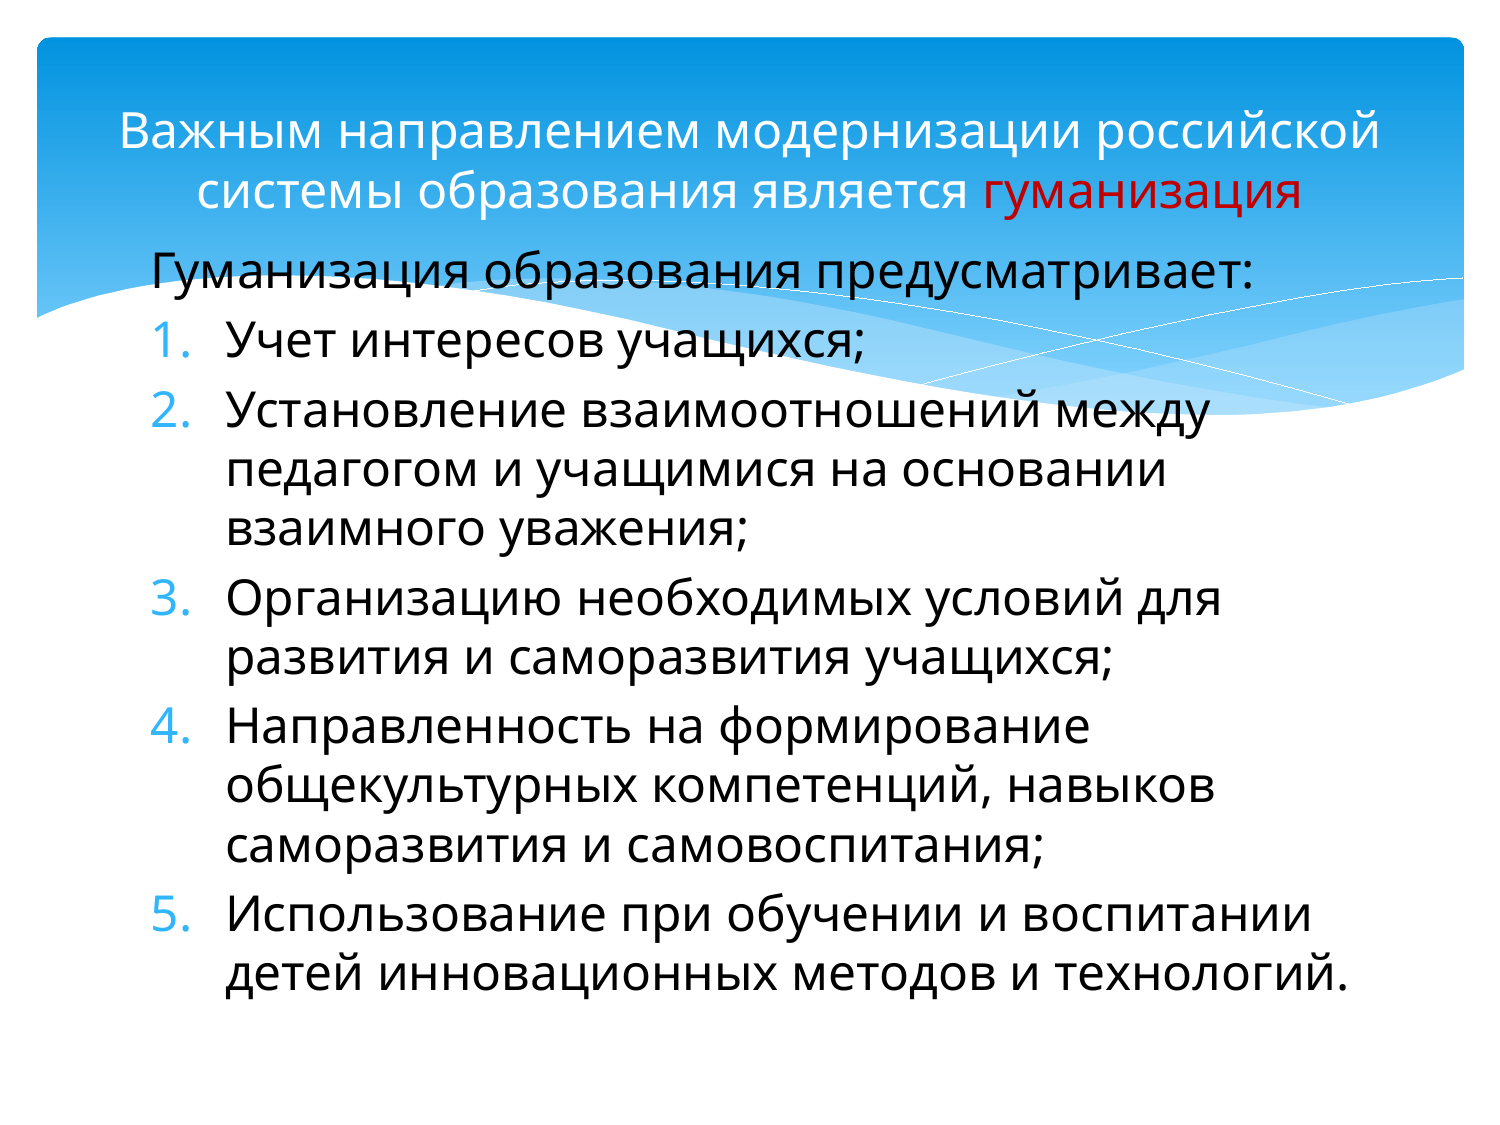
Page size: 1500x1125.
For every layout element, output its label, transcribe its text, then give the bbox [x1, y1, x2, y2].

list Гуманизация образования предусматривает: Учет интересов учащихся; Установление взаимоотношений между педагогом и учащимися на основании взаимного уважения; Организацию необходимых условий для развития и саморазвития учащихся; Направленность на формирование общекультурных компетенций, навыков саморазвития и самовоспитания; Использование при обучении и воспитании детей инновационных методов и технологий. [135, 261, 1376, 1035]
title Важным направлением модернизации российской системы образования является гуманизация [75, 55, 1425, 261]
